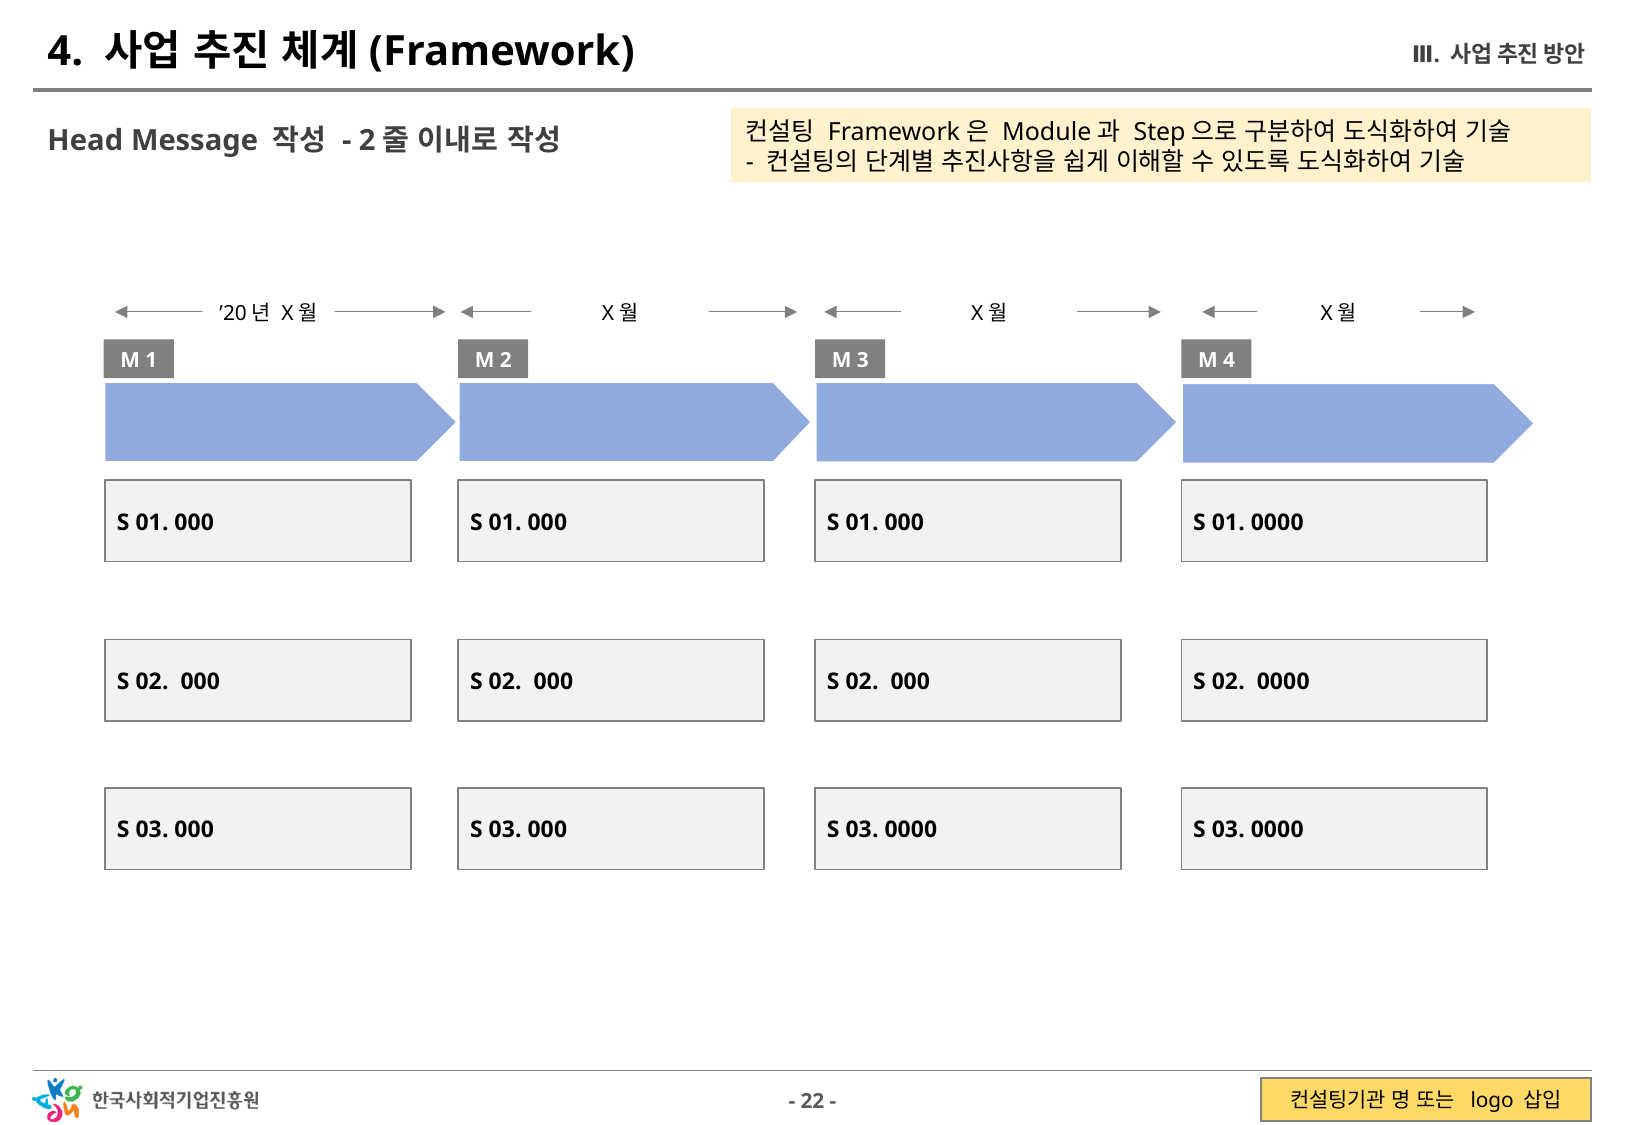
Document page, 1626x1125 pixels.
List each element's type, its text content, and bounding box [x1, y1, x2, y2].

text_box M 4 [1180, 338, 1252, 379]
text_box S 01. 0000 [1181, 479, 1488, 562]
text_box X월 [531, 291, 709, 311]
text_box S 03. 0000 [1181, 788, 1488, 870]
text_box S 01. 000 [105, 479, 411, 562]
text_box ’20년 X월 [202, 291, 335, 311]
text_box Head Message 작성 - 2줄 이내로 작성 [32, 113, 731, 164]
text_box X월 [901, 313, 1077, 332]
text_box S 02. 000 [458, 639, 764, 722]
text_box S 02. 0000 [1181, 639, 1488, 722]
text_box Ⅲ. 사업 추진 방안 [1308, 35, 1601, 76]
text_box [1181, 382, 1536, 465]
text_box S 03. 000 [105, 788, 411, 870]
text_box X월 [531, 313, 709, 332]
text_box X월 [901, 291, 1077, 311]
text_box M 2 [457, 338, 529, 379]
text_box S 03. 0000 [815, 788, 1121, 870]
text_box X월 [1257, 313, 1421, 332]
text_box ’20년 X월 [202, 313, 335, 332]
text_box M 3 [814, 338, 886, 379]
text_box S 02. 000 [105, 639, 411, 722]
text_box S 01. 000 [815, 479, 1121, 562]
text_box S 02. 000 [815, 639, 1121, 722]
text_box X월 [1257, 291, 1421, 311]
text_box [103, 381, 459, 463]
text_box [458, 381, 813, 463]
text_box S 01. 000 [458, 479, 764, 562]
text_box S 03. 000 [458, 788, 764, 870]
picture [32, 1078, 258, 1122]
text_box M 1 [103, 338, 175, 379]
text_box 4. 사업 추진 체계(Framework) [32, 16, 1061, 81]
text_box [815, 381, 1179, 463]
text_box 컨설팅 Framework은 Module과 Step으로 구분하여 도식화하여 기술 - 컨설팅의 단계별 추진사항을 쉽게 이해할 수 있도록 도식화하여 기술 [731, 107, 1591, 183]
